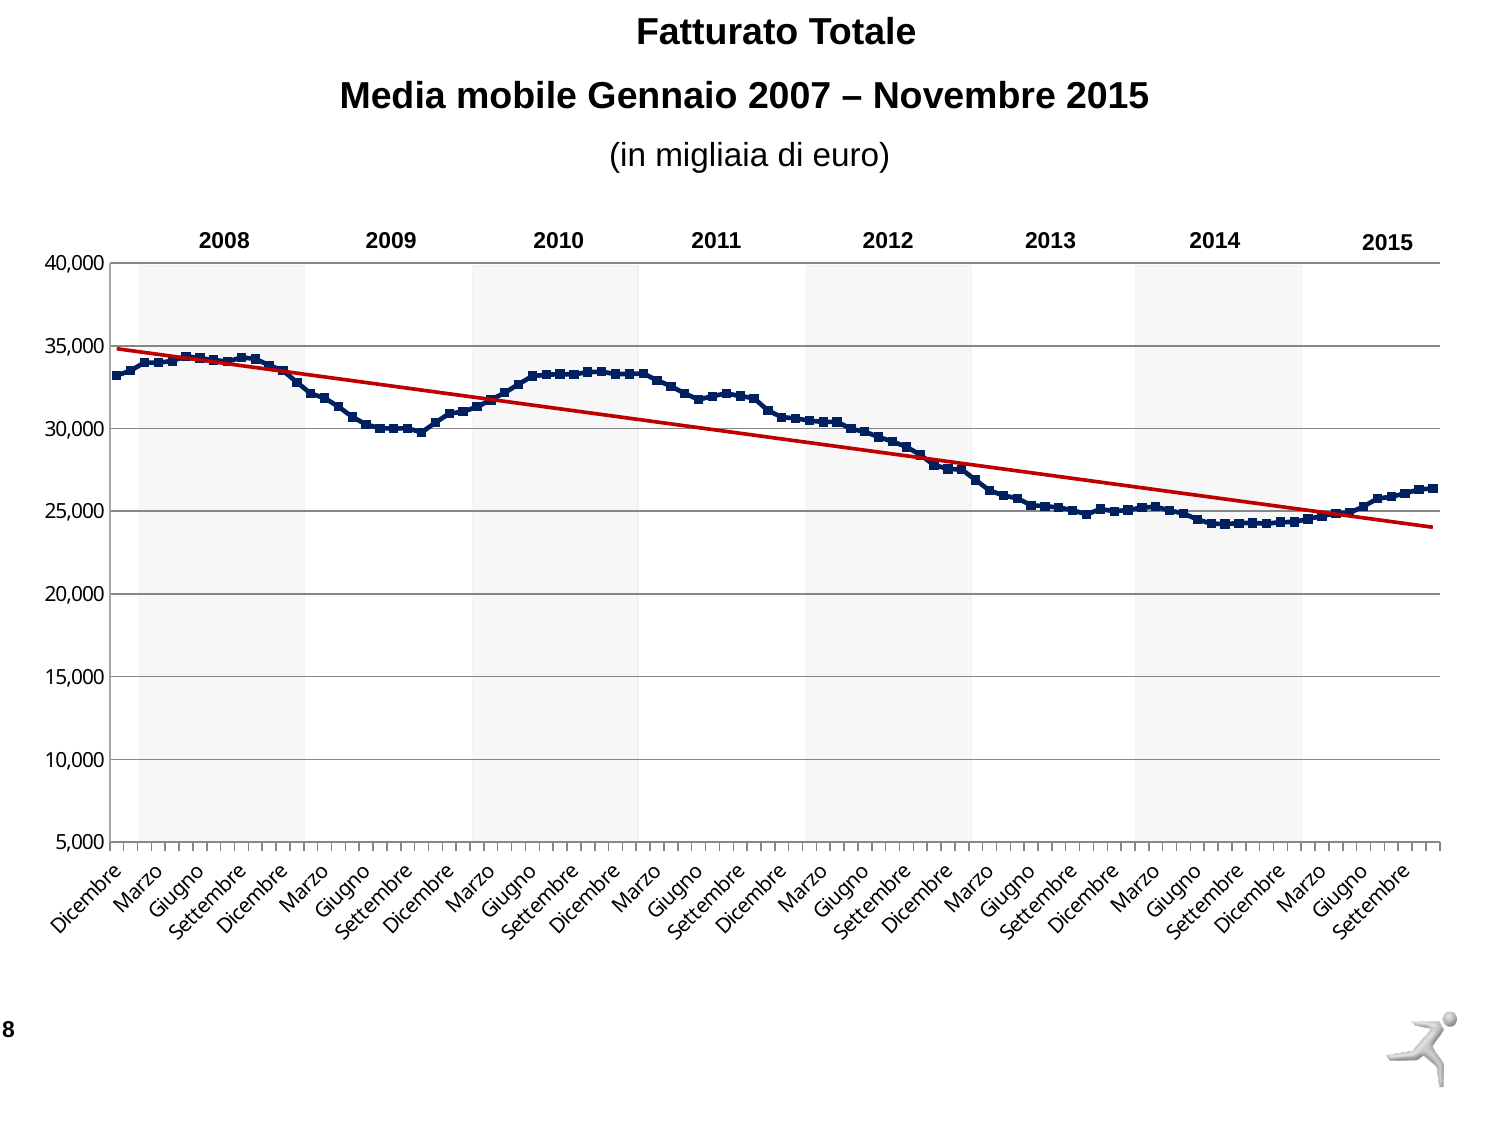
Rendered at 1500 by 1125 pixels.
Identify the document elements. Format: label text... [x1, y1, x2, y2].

text_box Fatturato Totale Media mobile Gennaio 2007 – Novembre 2015 (in migliaia di euro) [0, 0, 1500, 180]
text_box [29, 217, 1471, 977]
picture [1366, 990, 1476, 1109]
